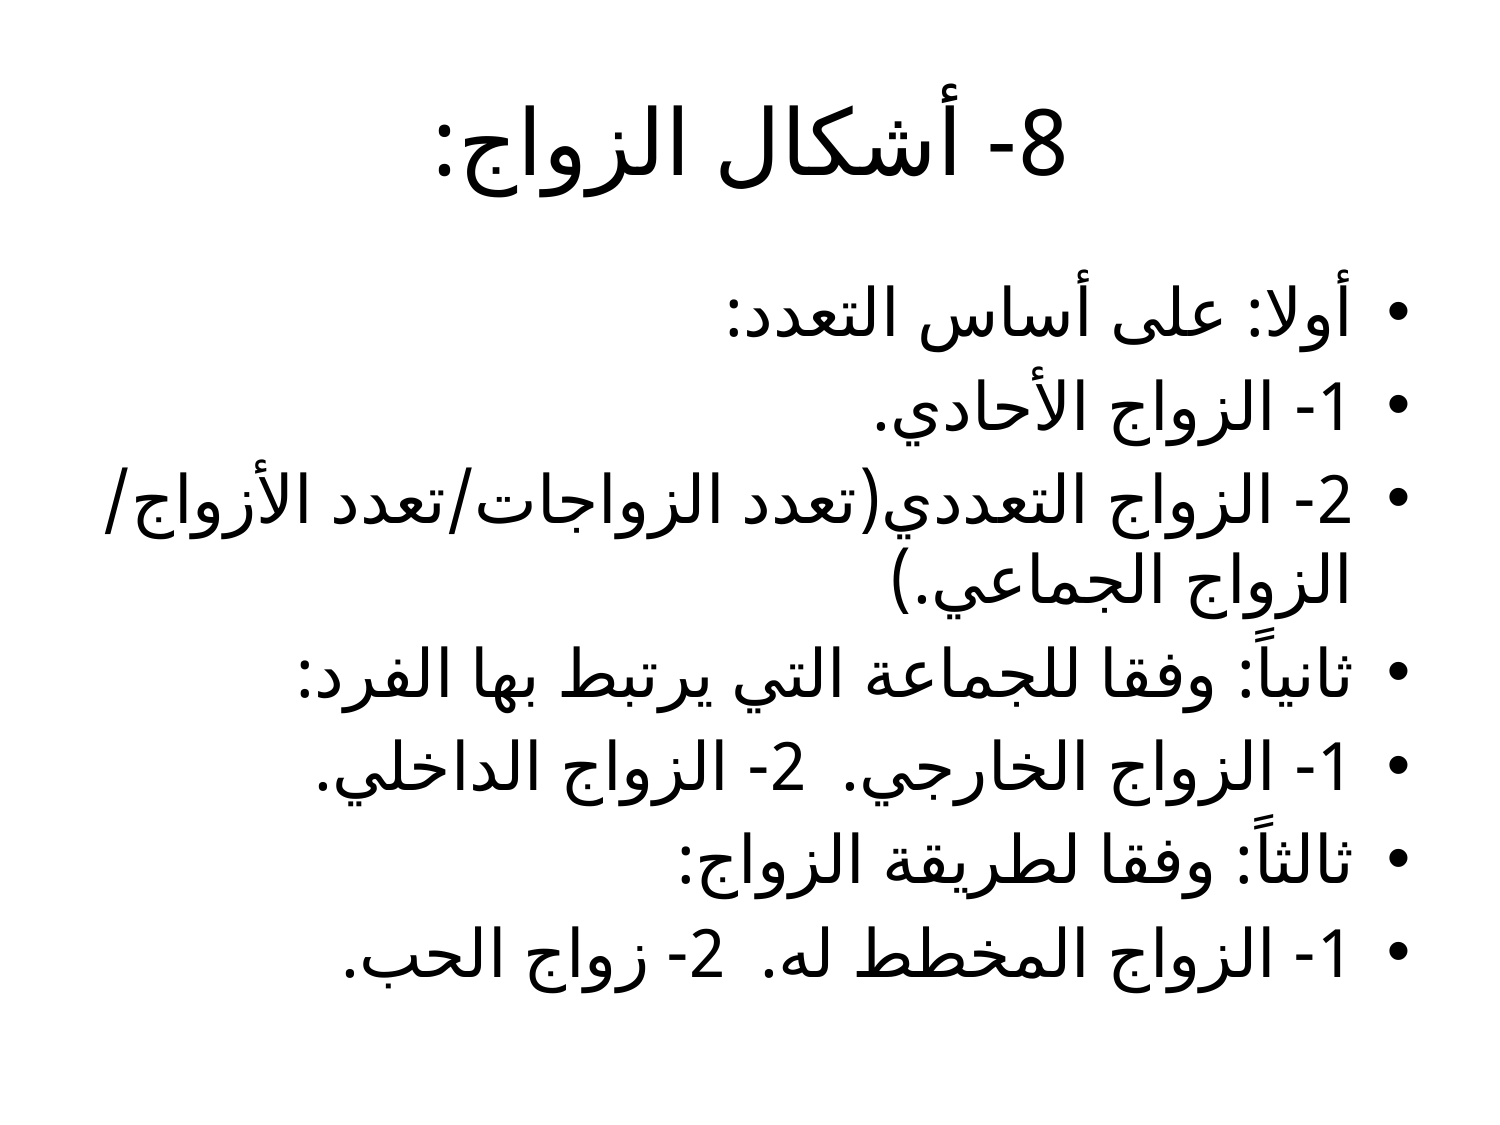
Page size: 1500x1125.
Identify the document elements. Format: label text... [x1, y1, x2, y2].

title 8- أشكال الزواج: [75, 45, 1425, 233]
list أولا: على أساس التعدد: 1- الزواج الأحادي. 2- الزواج التعددي(تعدد الزواجات/تعدد الأزواج/ الزواج الجماعي.) ثانياً: وفقا للجماعة التي يرتبط بها الفرد: 1- الزواج الخارجي. 2- الزواج الداخلي. ثالثاً: وفقا لطريقة الزواج: 1- الزواج المخطط له. 2- زواج الحب. [75, 262, 1425, 1005]
